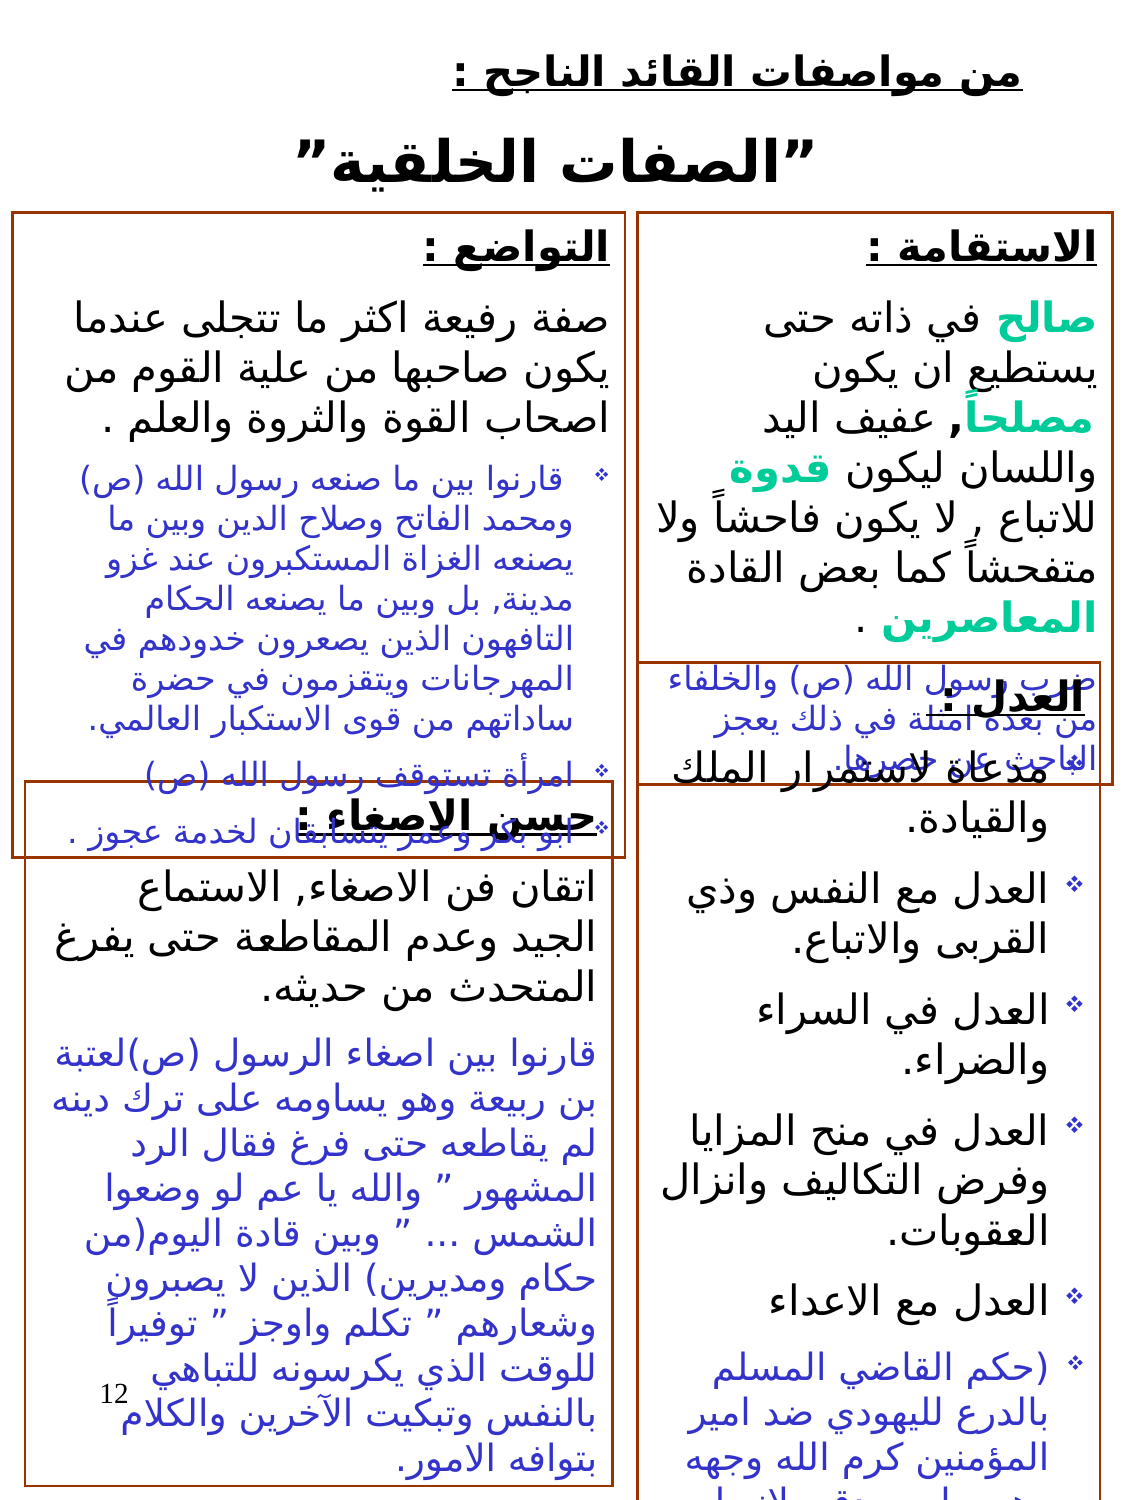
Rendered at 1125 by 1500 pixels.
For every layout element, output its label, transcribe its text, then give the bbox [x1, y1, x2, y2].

text_box الاستقامة : صالح في ذاته حتى يستطيع ان يكون مصلحاً, عفيف اليد واللسان ليكون قدوة للاتباع , لا يكون فاحشاً ولا متفحشاً كما بعض القادة المعاصرين . ضرب رسول الله (ص) والخلفاء من بعده امثلة في ذلك يعجز الباحث عن حصرها. [637, 212, 1113, 785]
text_box [87, 202, 1038, 263]
text_box حسن الاصغاء : اتقان فن الاصغاء, الاستماع الجيد وعدم المقاطعة حتى يفرغ المتحدث من حديثه. قارنوا بين اصغاء الرسول (ص)لعتبة بن ربيعة وهو يساومه على ترك دينه لم يقاطعه حتى فرغ فقال الرد المشهور ” والله يا عم لو وضعوا الشمس ... ” وبين قادة اليوم(من حكام ومديرين) الذين لا يصبرون وشعارهم ” تكلم واوجز ” توفيراً للوقت الذي يكرسونه للتباهي بالنفس وتبكيت الآخرين والكلام بتوافه الامور. [24, 858, 613, 1487]
text_box التواضع : صفة رفيعة اكثر ما تتجلى عندما يكون صاحبها من علية القوم من اصحاب القوة والثروة والعلم . قارنوا بين ما صنعه رسول الله (ص) ومحمد الفاتح وصلاح الدين وبين ما يصنعه الغزاة المستكبرون عند غزو مدينة, بل وبين ما يصنعه الحكام التافهون الذين يصعرون خدودهم في المهرجانات ويتقزمون في حضرة ساداتهم من قوى الاستكبار العالمي. امرأة تستوقف رسول الله (ص) ابو بكر وعمر يتسابقان لخدمة عجوز . [12, 212, 625, 858]
text_box من مواصفات القائد الناجح : ”الصفات الخلقية” [74, 37, 1038, 202]
text_box العدل : مدعاة لاستمرار الملك والقيادة. العدل مع النفس وذي القربى والاتباع. العدل في السراء والضراء. العدل في منح المزايا وفرض التكاليف وانزال العقوبات. العدل مع الاعداء (حكم القاضي المسلم بالدرع لليهودي ضد امير المؤمنين كرم الله وجهه وهو يعلم صدقه, لانه لم يستطع اقامة الدليل ضد اليهودي). الادارة بالعدل !!!0 [637, 662, 1100, 1500]
